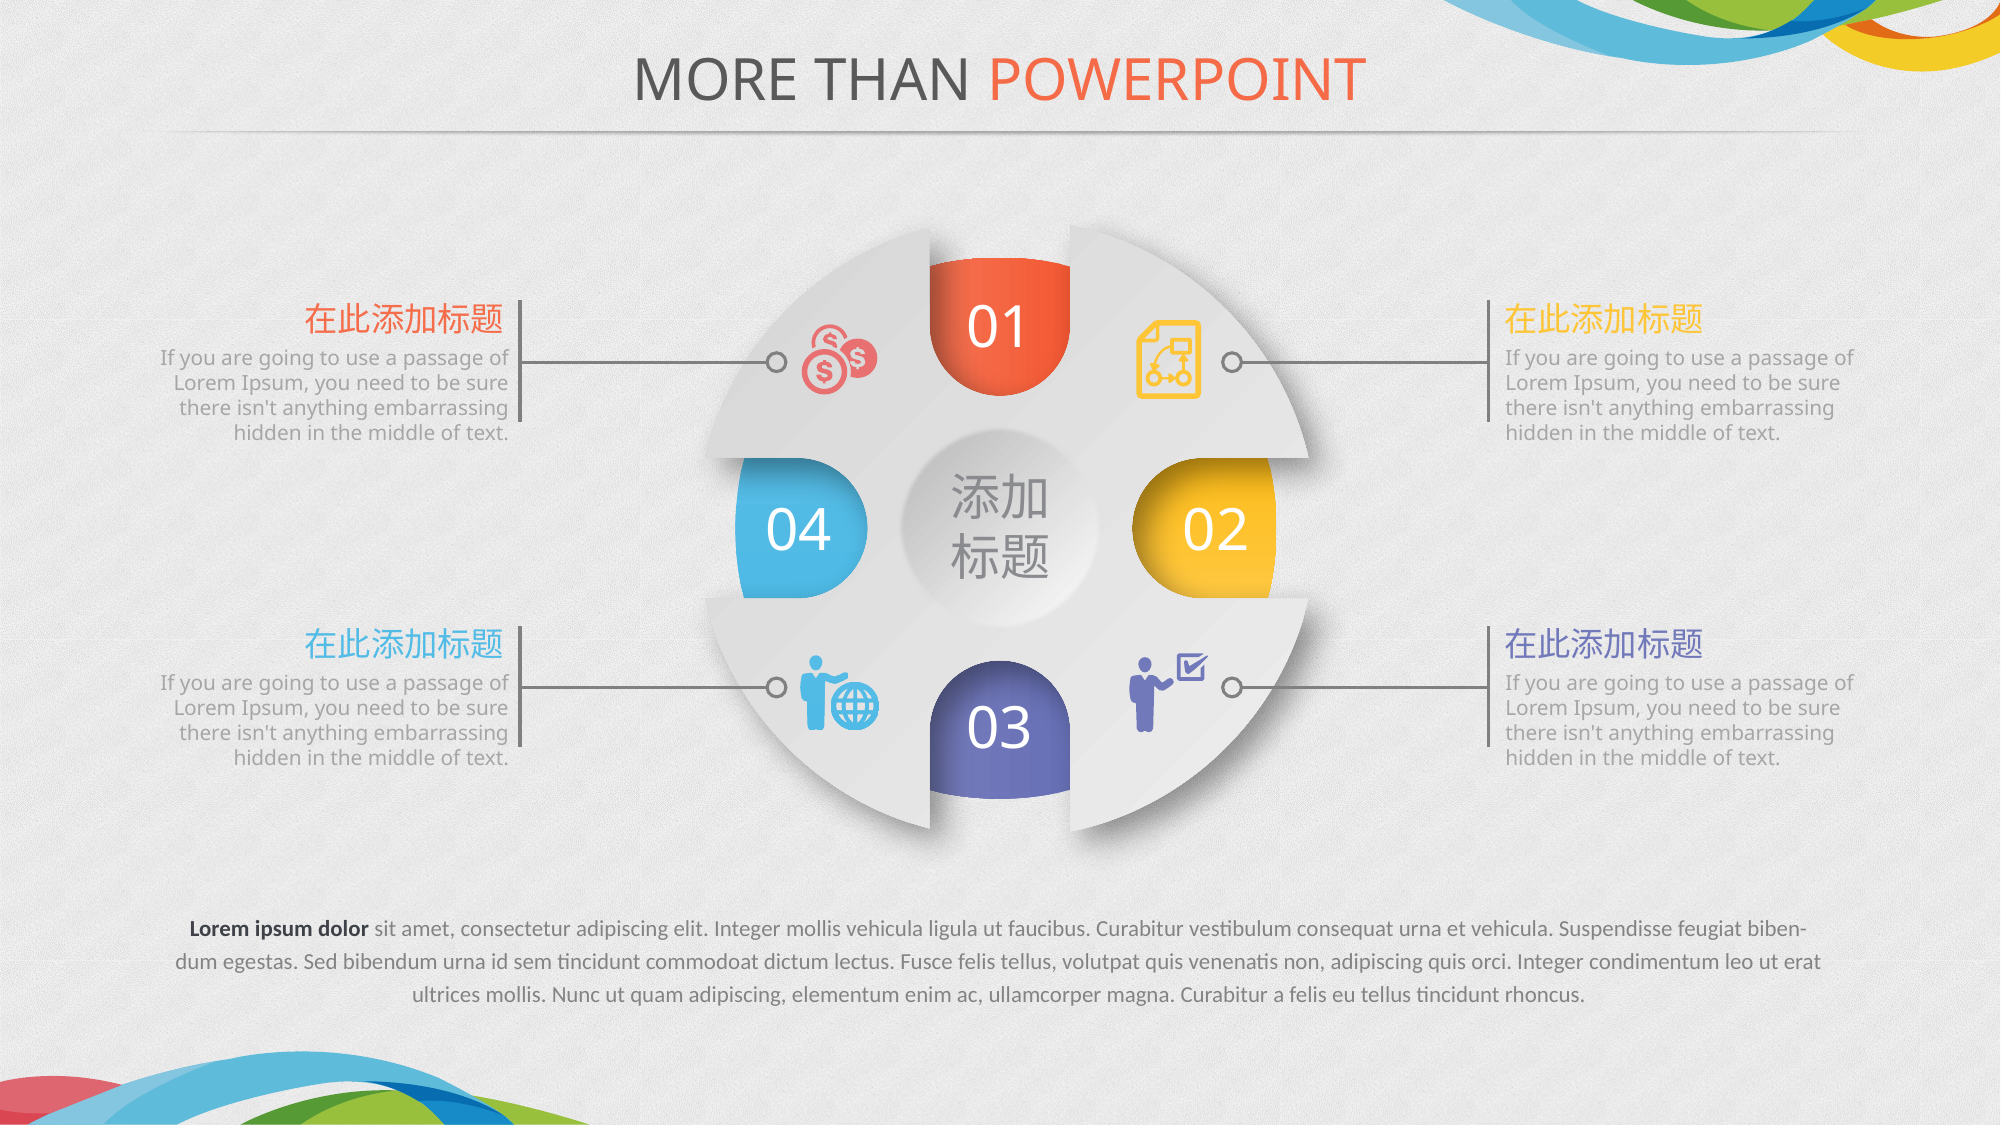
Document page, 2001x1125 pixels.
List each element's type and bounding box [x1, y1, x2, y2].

picture [124, 131, 1893, 139]
text_box [1222, 290, 1896, 454]
text_box [114, 615, 786, 779]
text_box [1222, 615, 1912, 779]
text_box [0, 0, 2000, 1125]
text_box [126, 290, 786, 454]
text_box [704, 224, 1309, 832]
